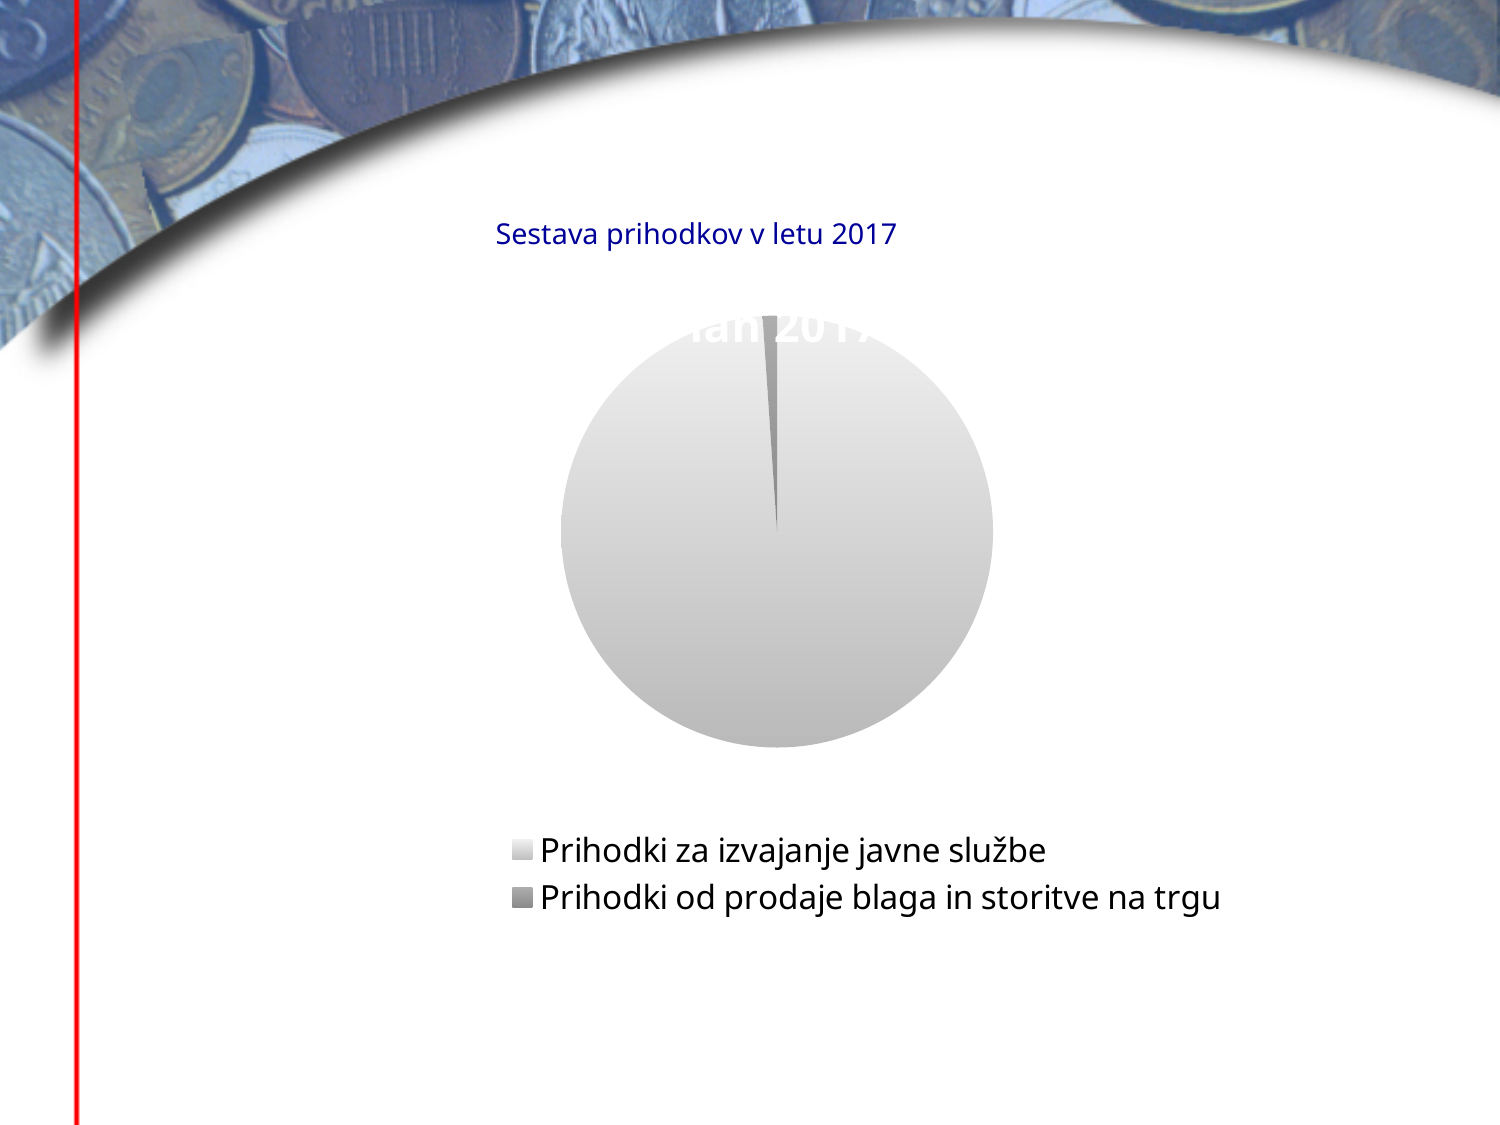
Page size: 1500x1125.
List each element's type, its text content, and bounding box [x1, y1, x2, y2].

chart [100, 255, 1442, 1125]
picture [0, 0, 1500, 1125]
title Sestava prihodkov v letu 2017 [159, 172, 1235, 253]
